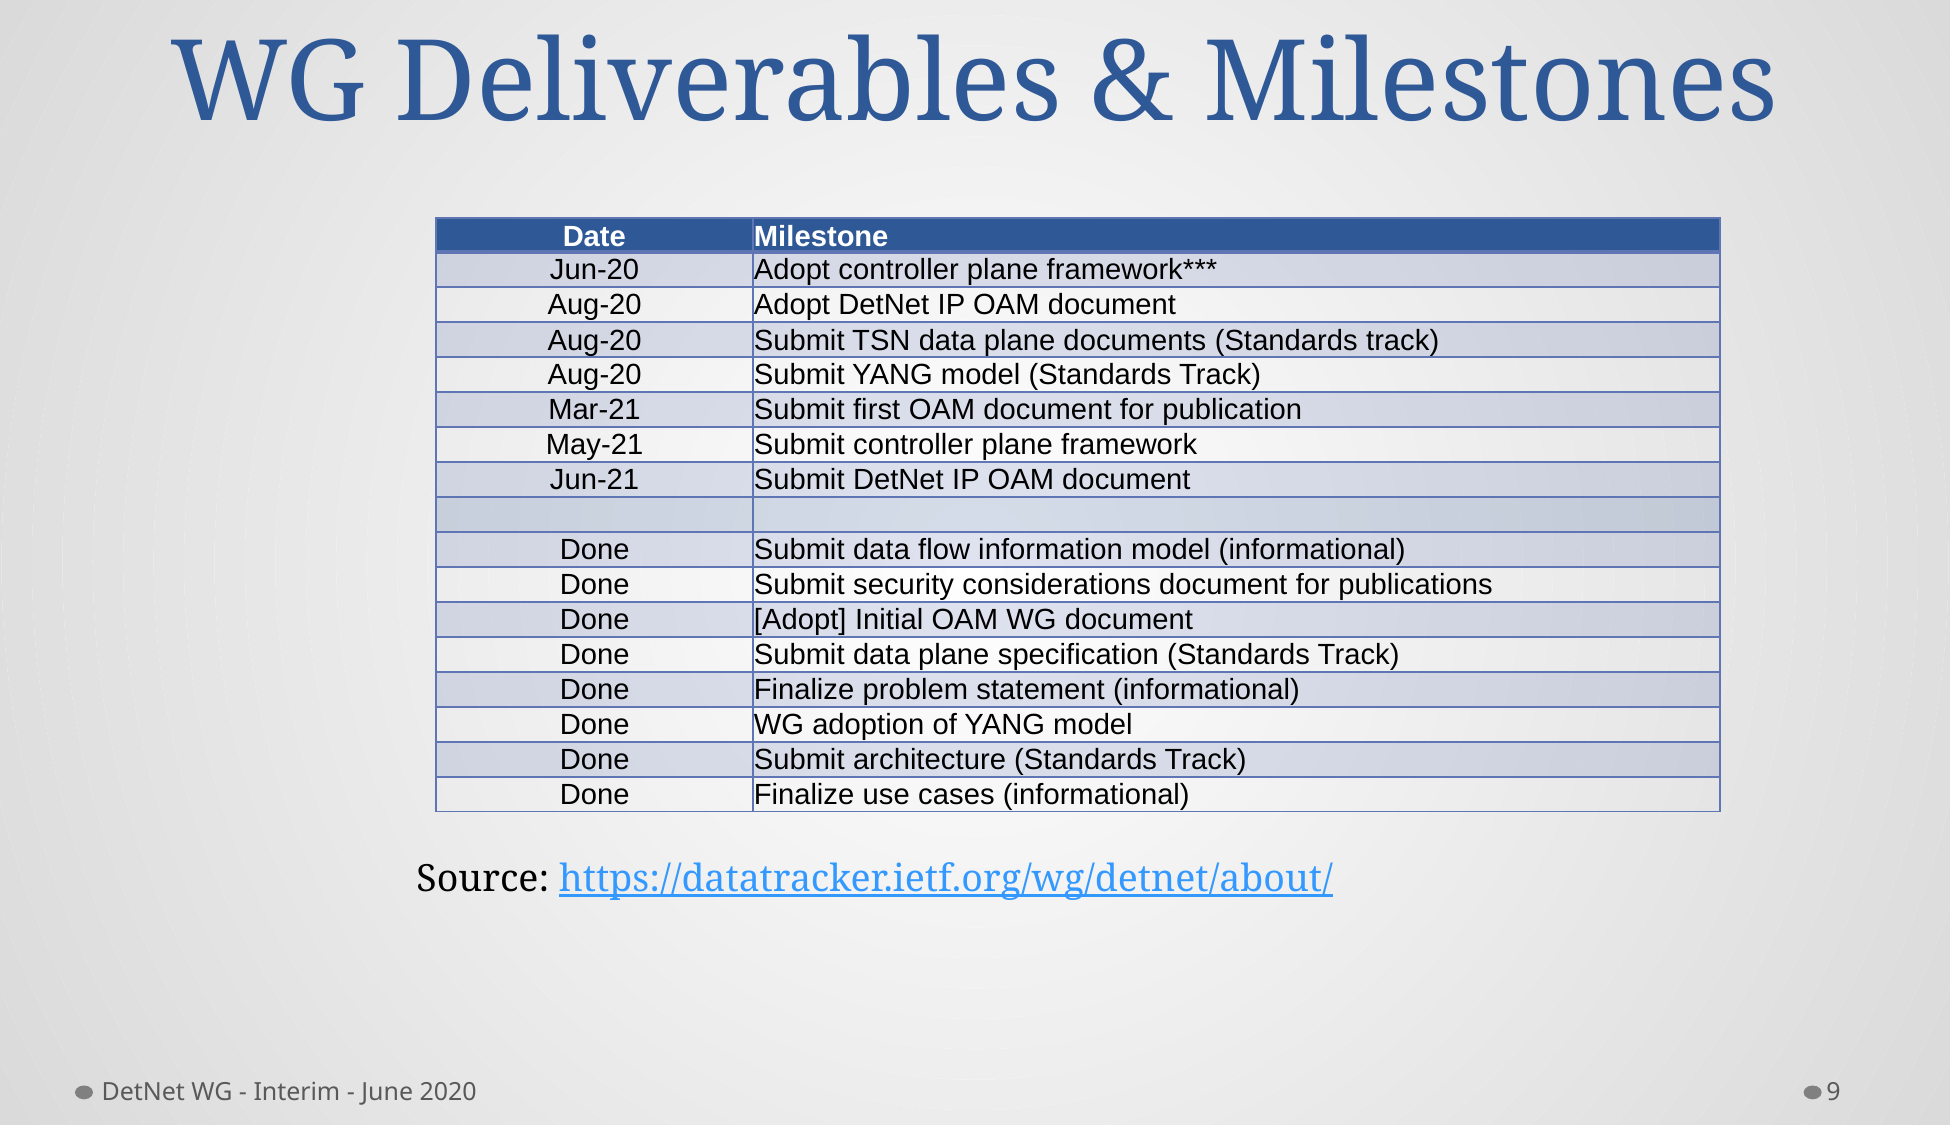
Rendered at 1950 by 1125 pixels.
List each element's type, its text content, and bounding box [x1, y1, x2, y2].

table_cell Done [437, 603, 752, 636]
table_cell Submit architecture (Standards Track) [754, 743, 1719, 776]
table_cell Done [437, 533, 752, 566]
table_cell Jun-21 [437, 463, 752, 496]
table_header Date [437, 219, 752, 250]
table_cell Adopt controller plane framework*** [754, 254, 1719, 286]
table_cell Done [437, 673, 752, 706]
table_cell Mar-21 [437, 393, 752, 426]
table_cell Submit data flow information model (informational) [754, 533, 1719, 566]
table_cell Adopt DetNet IP OAM document [754, 288, 1719, 321]
table_cell May-21 [437, 428, 752, 461]
table_cell Finalize use cases (informational) [754, 778, 1719, 811]
table_cell Done [437, 743, 752, 776]
footer DetNet WG - Interim - June 2020 [94, 1062, 702, 1123]
slide_number 9 [1821, 1062, 1942, 1123]
title WG Deliverables & Milestones [97, 0, 1853, 149]
table_cell WG adoption of YANG model [754, 708, 1719, 741]
table_cell Aug-20 [437, 288, 752, 321]
table_cell Jun-20 [437, 254, 752, 286]
table_cell Aug-20 [437, 358, 752, 391]
table_cell Aug-20 [437, 323, 752, 356]
table_header Milestone [754, 219, 1719, 250]
table_cell Done [437, 778, 752, 811]
list [97, 149, 1853, 1063]
table_cell Done [437, 638, 752, 671]
table_cell [754, 498, 1719, 531]
table_cell Submit controller plane framework [754, 428, 1719, 461]
table_cell Submit security considerations document for publications [754, 568, 1719, 601]
table_cell [437, 498, 752, 531]
table_cell Submit TSN data plane documents (Standards track) [754, 323, 1719, 356]
text_box Source: https://datatracker.ietf.org/wg/detnet/about/ [401, 846, 1349, 912]
table_cell Done [437, 708, 752, 741]
table_cell Done [437, 568, 752, 601]
table_cell Submit data plane specification (Standards Track) [754, 638, 1719, 671]
table_cell Submit first OAM document for publication [754, 393, 1719, 426]
table_cell Finalize problem statement (informational) [754, 673, 1719, 706]
table_cell [Adopt] Initial OAM WG document [754, 603, 1719, 636]
table_cell Submit YANG model (Standards Track) [754, 358, 1719, 391]
table_cell Submit DetNet IP OAM document [754, 463, 1719, 496]
